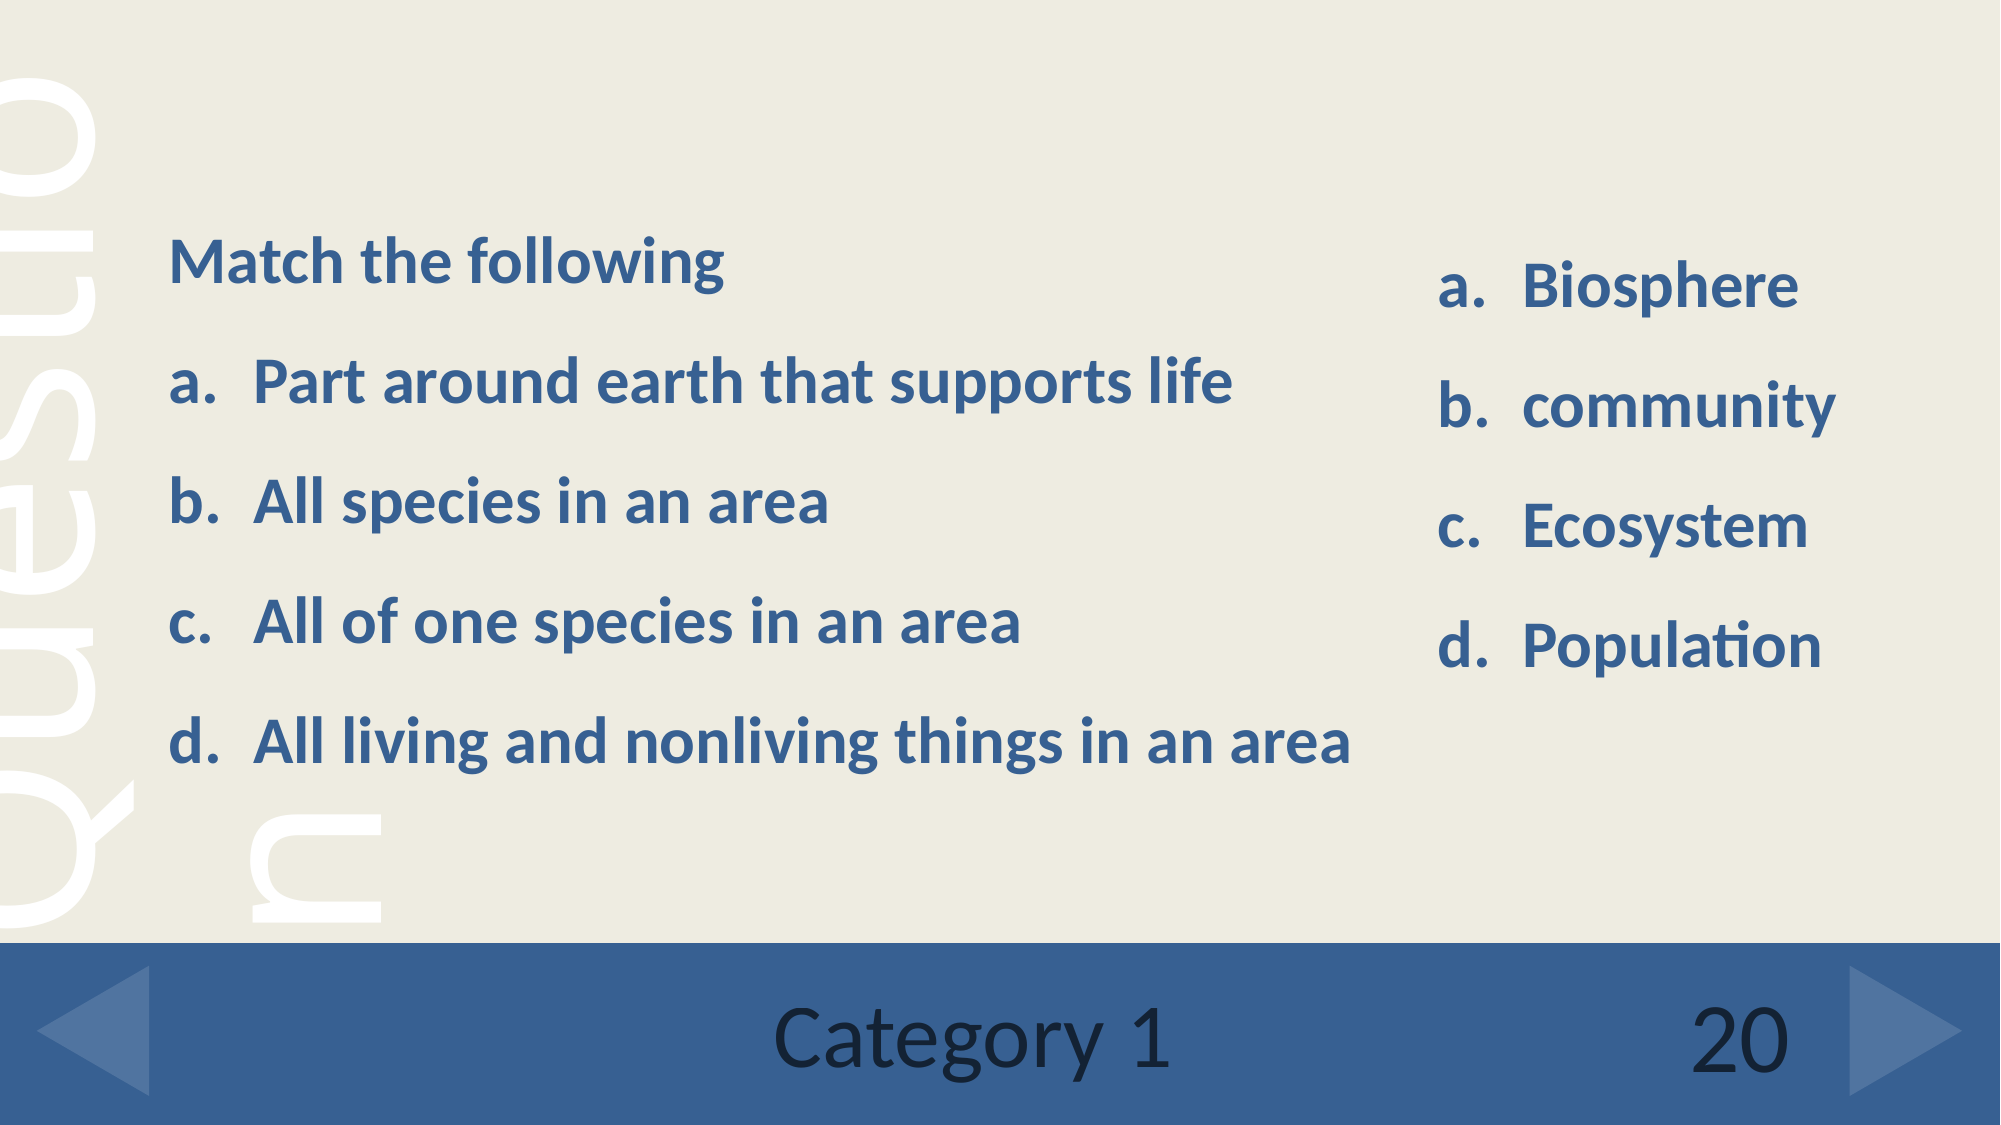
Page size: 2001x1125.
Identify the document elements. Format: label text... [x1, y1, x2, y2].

text_box Biosphere community Ecosystem Population [1423, 193, 1947, 688]
title Category 1 [73, 937, 1873, 1125]
list Match the following Part around earth that supports life All species in an area All of one species in an area All living and nonliving things in an area [153, 119, 1393, 835]
